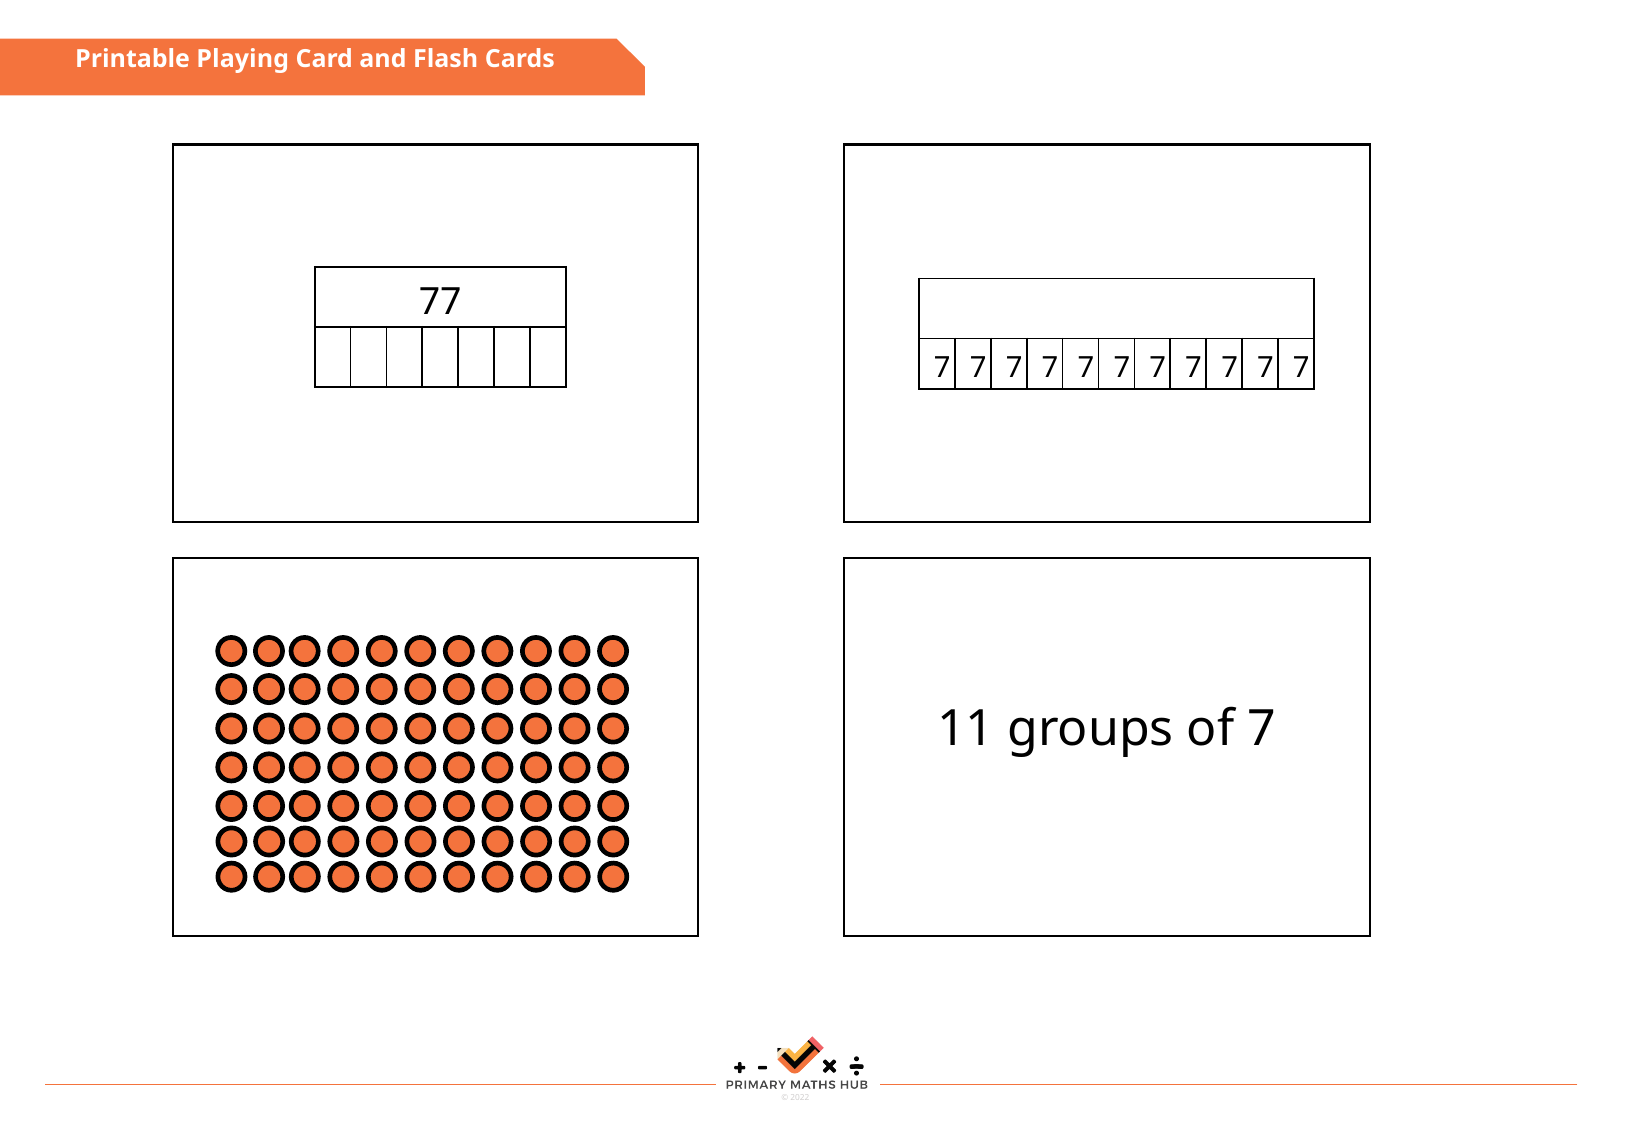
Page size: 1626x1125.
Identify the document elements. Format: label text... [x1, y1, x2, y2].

text_box [367, 826, 397, 857]
table_cell 7 [1135, 339, 1169, 388]
text_box [289, 713, 320, 744]
text_box [482, 674, 513, 704]
text_box [254, 826, 284, 857]
text_box [405, 752, 435, 783]
text_box [328, 636, 358, 666]
text_box [172, 143, 699, 523]
text_box [328, 713, 358, 744]
text_box [843, 143, 1371, 523]
text_box [482, 752, 513, 783]
table_cell [495, 328, 529, 386]
text_box [328, 674, 358, 704]
text_box [482, 862, 513, 892]
text_box [367, 713, 397, 744]
text_box [560, 862, 590, 892]
text_box [521, 752, 551, 783]
table_cell 7 [1099, 339, 1134, 388]
text_box [367, 674, 397, 704]
text_box [559, 636, 590, 666]
text_box [290, 862, 320, 892]
text_box [521, 791, 551, 821]
text_box [328, 826, 359, 857]
text_box [598, 791, 628, 821]
text_box [444, 862, 474, 892]
text_box [254, 713, 284, 744]
text_box [254, 674, 284, 704]
table_cell [459, 328, 493, 386]
text_box [598, 752, 628, 783]
text_box [367, 862, 397, 892]
text_box [216, 752, 247, 783]
text_box [521, 713, 551, 744]
table_cell [387, 328, 421, 386]
text_box [444, 752, 474, 783]
table_cell [423, 328, 457, 386]
text_box [405, 791, 436, 821]
text_box [444, 791, 474, 821]
text_box [559, 752, 590, 783]
text_box [172, 557, 699, 937]
text_box [328, 862, 359, 892]
text_box [328, 791, 358, 821]
text_box [444, 826, 474, 857]
text_box [254, 791, 284, 821]
text_box [254, 752, 284, 783]
text_box [216, 636, 246, 666]
text_box [598, 674, 628, 704]
text_box [482, 791, 513, 821]
text_box [289, 674, 320, 704]
text_box [521, 826, 551, 857]
text_box [482, 636, 513, 666]
text_box [444, 674, 474, 704]
text_box [405, 636, 435, 666]
table_cell [351, 328, 386, 386]
text_box [559, 674, 590, 704]
text_box [598, 636, 628, 666]
table_cell [531, 328, 565, 386]
text_box [216, 791, 247, 821]
text_box [598, 826, 628, 857]
text_box [216, 713, 246, 744]
table_cell 7 [956, 339, 990, 388]
text_box [444, 713, 474, 744]
text_box [290, 752, 320, 783]
table_cell 7 [992, 339, 1026, 388]
table_header [920, 279, 1313, 338]
text_box [328, 752, 358, 783]
text_box [254, 862, 284, 892]
text_box Printable Playing Card and Flash Cards [0, 37, 646, 97]
text_box [598, 713, 628, 744]
table_cell 7 [1028, 339, 1062, 388]
text_box [598, 862, 628, 892]
text_box [482, 826, 513, 857]
text_box [216, 862, 247, 892]
text_box [482, 713, 513, 744]
text_box [367, 752, 397, 783]
text_box [290, 791, 320, 821]
text_box [843, 557, 1371, 937]
text_box [559, 713, 590, 744]
text_box © 2022 [720, 1084, 870, 1110]
text_box [521, 674, 551, 704]
table_cell 7 [1243, 339, 1277, 388]
text_box [521, 862, 551, 892]
text_box [367, 791, 397, 821]
text_box [559, 791, 590, 821]
table_cell 7 [1207, 339, 1241, 388]
text_box [405, 862, 436, 892]
text_box [254, 636, 284, 666]
text_box [405, 713, 435, 744]
text_box 11 groups of 7 [844, 688, 1370, 763]
text_box [290, 826, 320, 857]
text_box [444, 636, 474, 666]
text_box [216, 826, 247, 857]
text_box [289, 636, 320, 666]
table_cell 7 [920, 339, 954, 388]
text_box [405, 674, 435, 704]
text_box [521, 636, 551, 666]
picture [722, 1034, 872, 1094]
table_cell 7 [1171, 339, 1205, 388]
text_box [367, 636, 397, 666]
table_cell 7 [1279, 339, 1313, 388]
table_cell [316, 328, 350, 386]
table_header 77 [316, 268, 565, 326]
table_cell 7 [1063, 339, 1098, 388]
text_box [405, 826, 436, 857]
text_box [560, 826, 590, 857]
text_box [216, 674, 246, 704]
